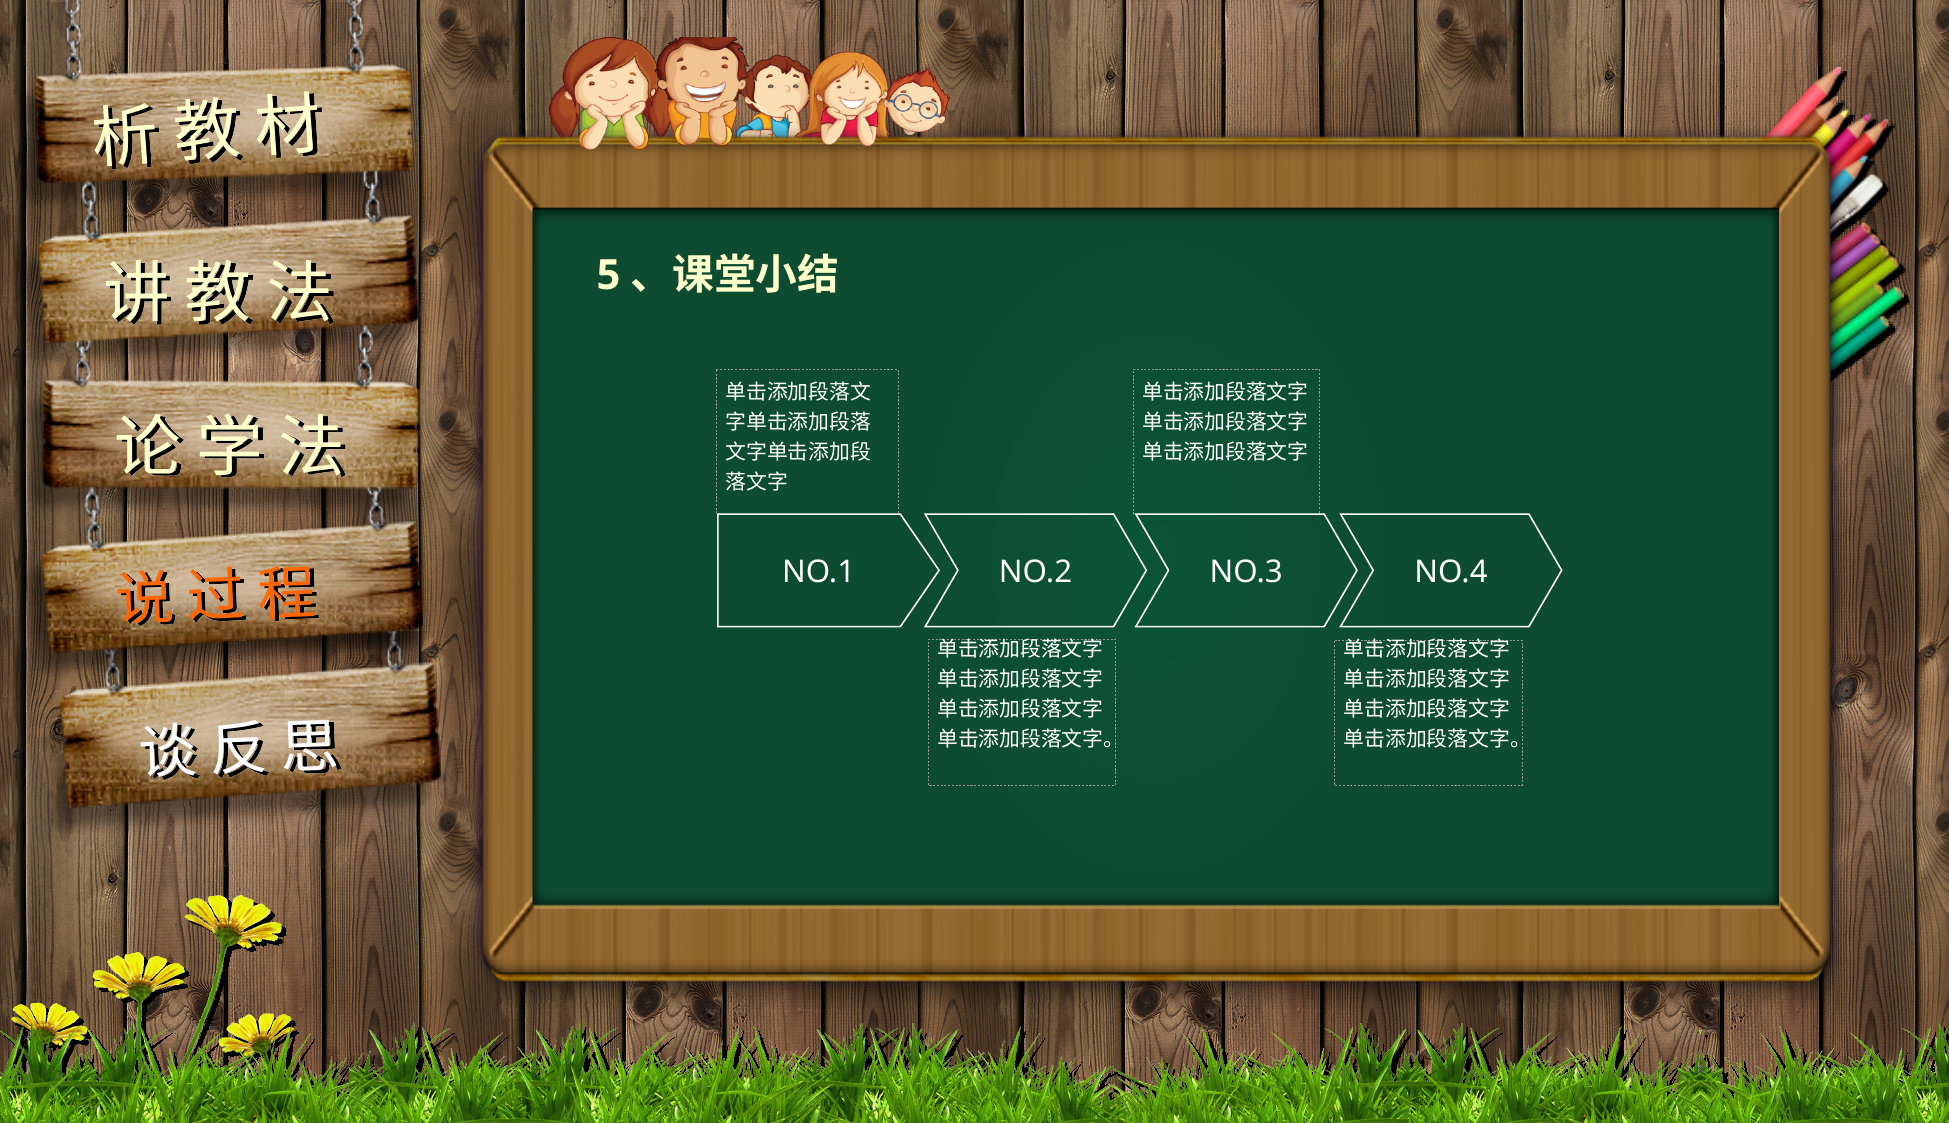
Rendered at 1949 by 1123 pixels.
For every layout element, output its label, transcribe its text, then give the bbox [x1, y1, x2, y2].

text_box 单击添加段落文字单击添加段落文字单击添加段落文字单击添加段落文字。 [1334, 640, 1522, 786]
text_box NO.3 [1135, 514, 1357, 627]
text_box NO.2 [925, 514, 1147, 627]
text_box NO.4 [1340, 514, 1562, 627]
picture [0, 0, 1949, 1123]
text_box 单击添加段落文字单击添加段落文字单击添加段落文字 [1133, 369, 1320, 515]
text_box 单击添加段落文字单击添加段落文字单击添加段落文字单击添加段落文字。 [928, 639, 1116, 786]
text_box 5、课堂小结 [581, 240, 854, 306]
text_box NO.1 [717, 514, 940, 627]
text_box 单击添加段落文字单击添加段落文字单击添加段落文字 [716, 369, 899, 515]
